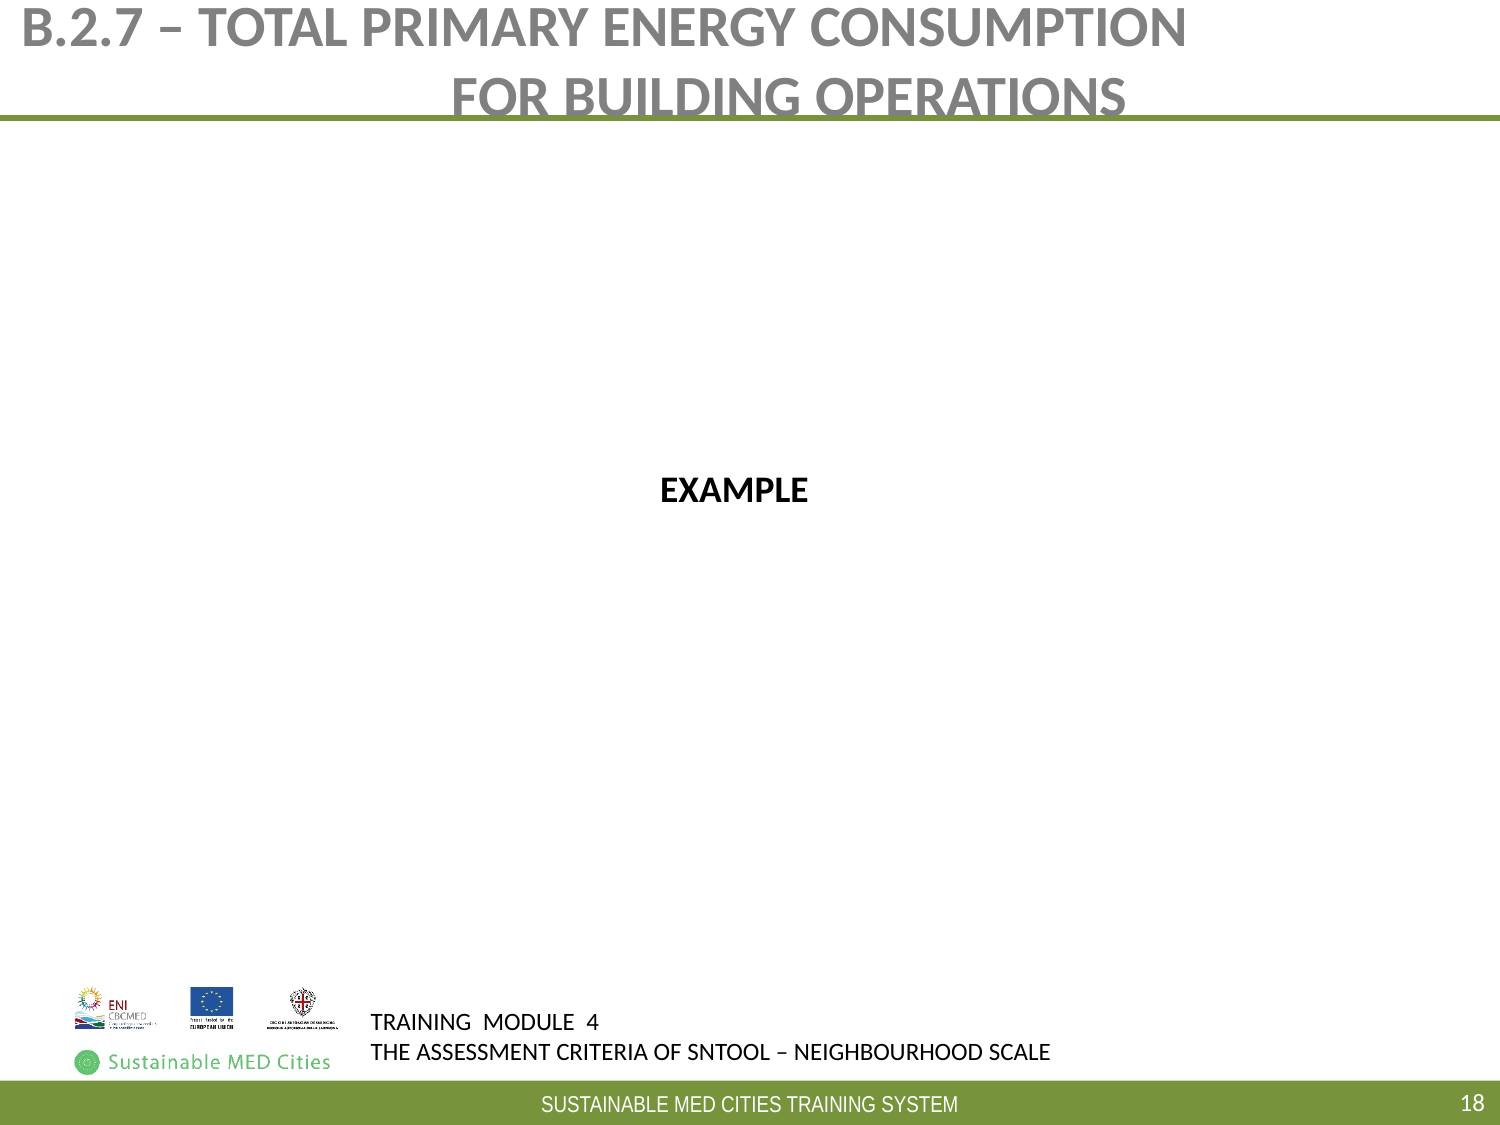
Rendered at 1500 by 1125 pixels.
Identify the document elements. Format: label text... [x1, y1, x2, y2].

picture [62, 978, 356, 1080]
list EXAMPLE [43, 262, 1425, 944]
title B.2.7 – TOTAL PRIMARY ENERGY CONSUMPTION FOR BUILDING OPERATIONS [0, 0, 1500, 117]
slide_number 18 [1149, 1078, 1500, 1125]
